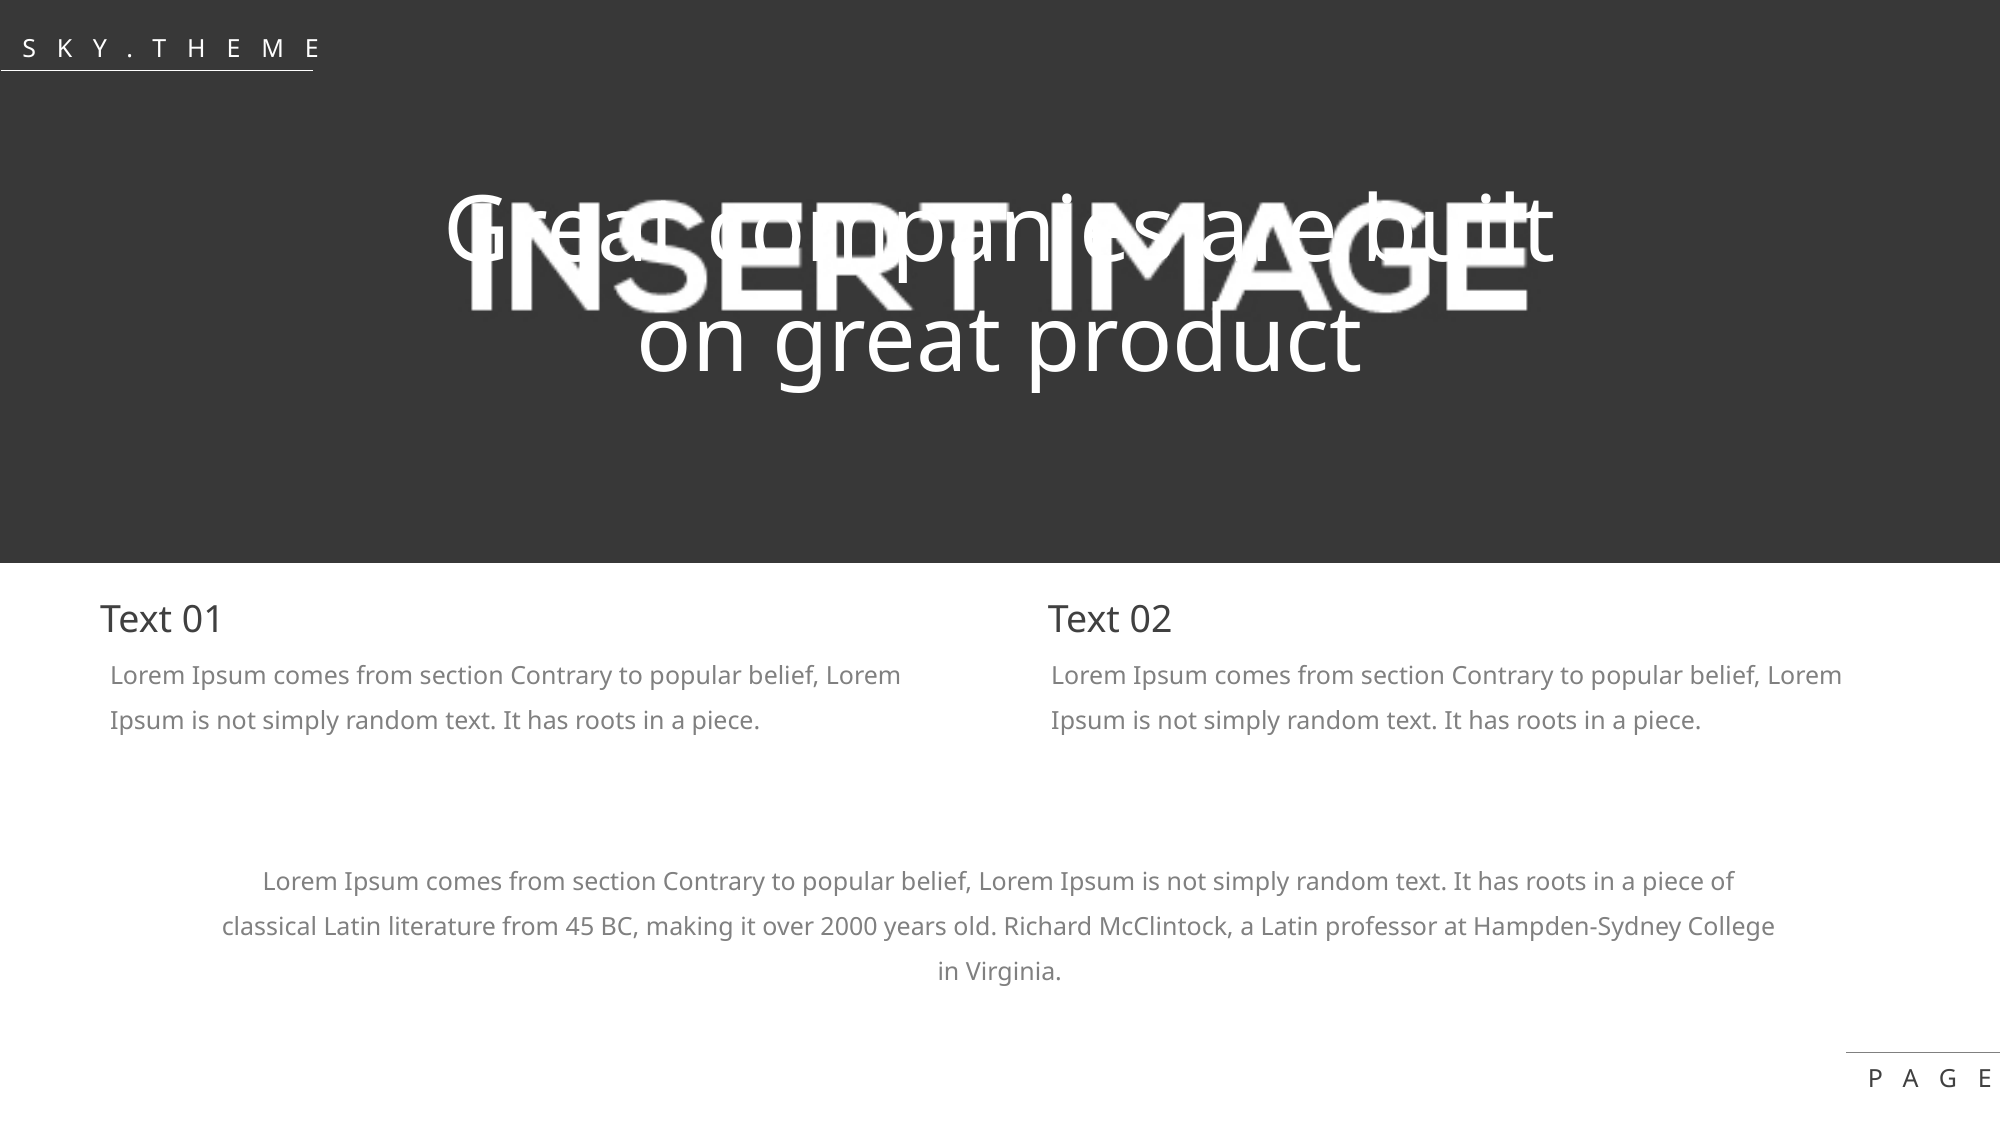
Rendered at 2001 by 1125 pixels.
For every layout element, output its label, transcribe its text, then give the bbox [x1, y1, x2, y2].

text_box Text 02 [1033, 587, 1188, 647]
picture [0, 0, 2000, 563]
text_box Lorem Ipsum comes from section Contrary to popular belief, Lorem Ipsum is not simply random text. It has roots in a piece. [95, 637, 964, 743]
text_box Lorem Ipsum comes from section Contrary to popular belief, Lorem Ipsum is not simply random text. It has roots in a piece of classical Latin literature from 45 BC, making it over 2000 years old. Richard McClintock, a Latin professor at Hampden-Sydney College in Virginia. [200, 843, 1799, 993]
text_box Lorem Ipsum comes from section Contrary to popular belief, Lorem Ipsum is not simply random text. It has roots in a piece. [1036, 637, 1905, 743]
text_box Text 01 [85, 587, 240, 647]
